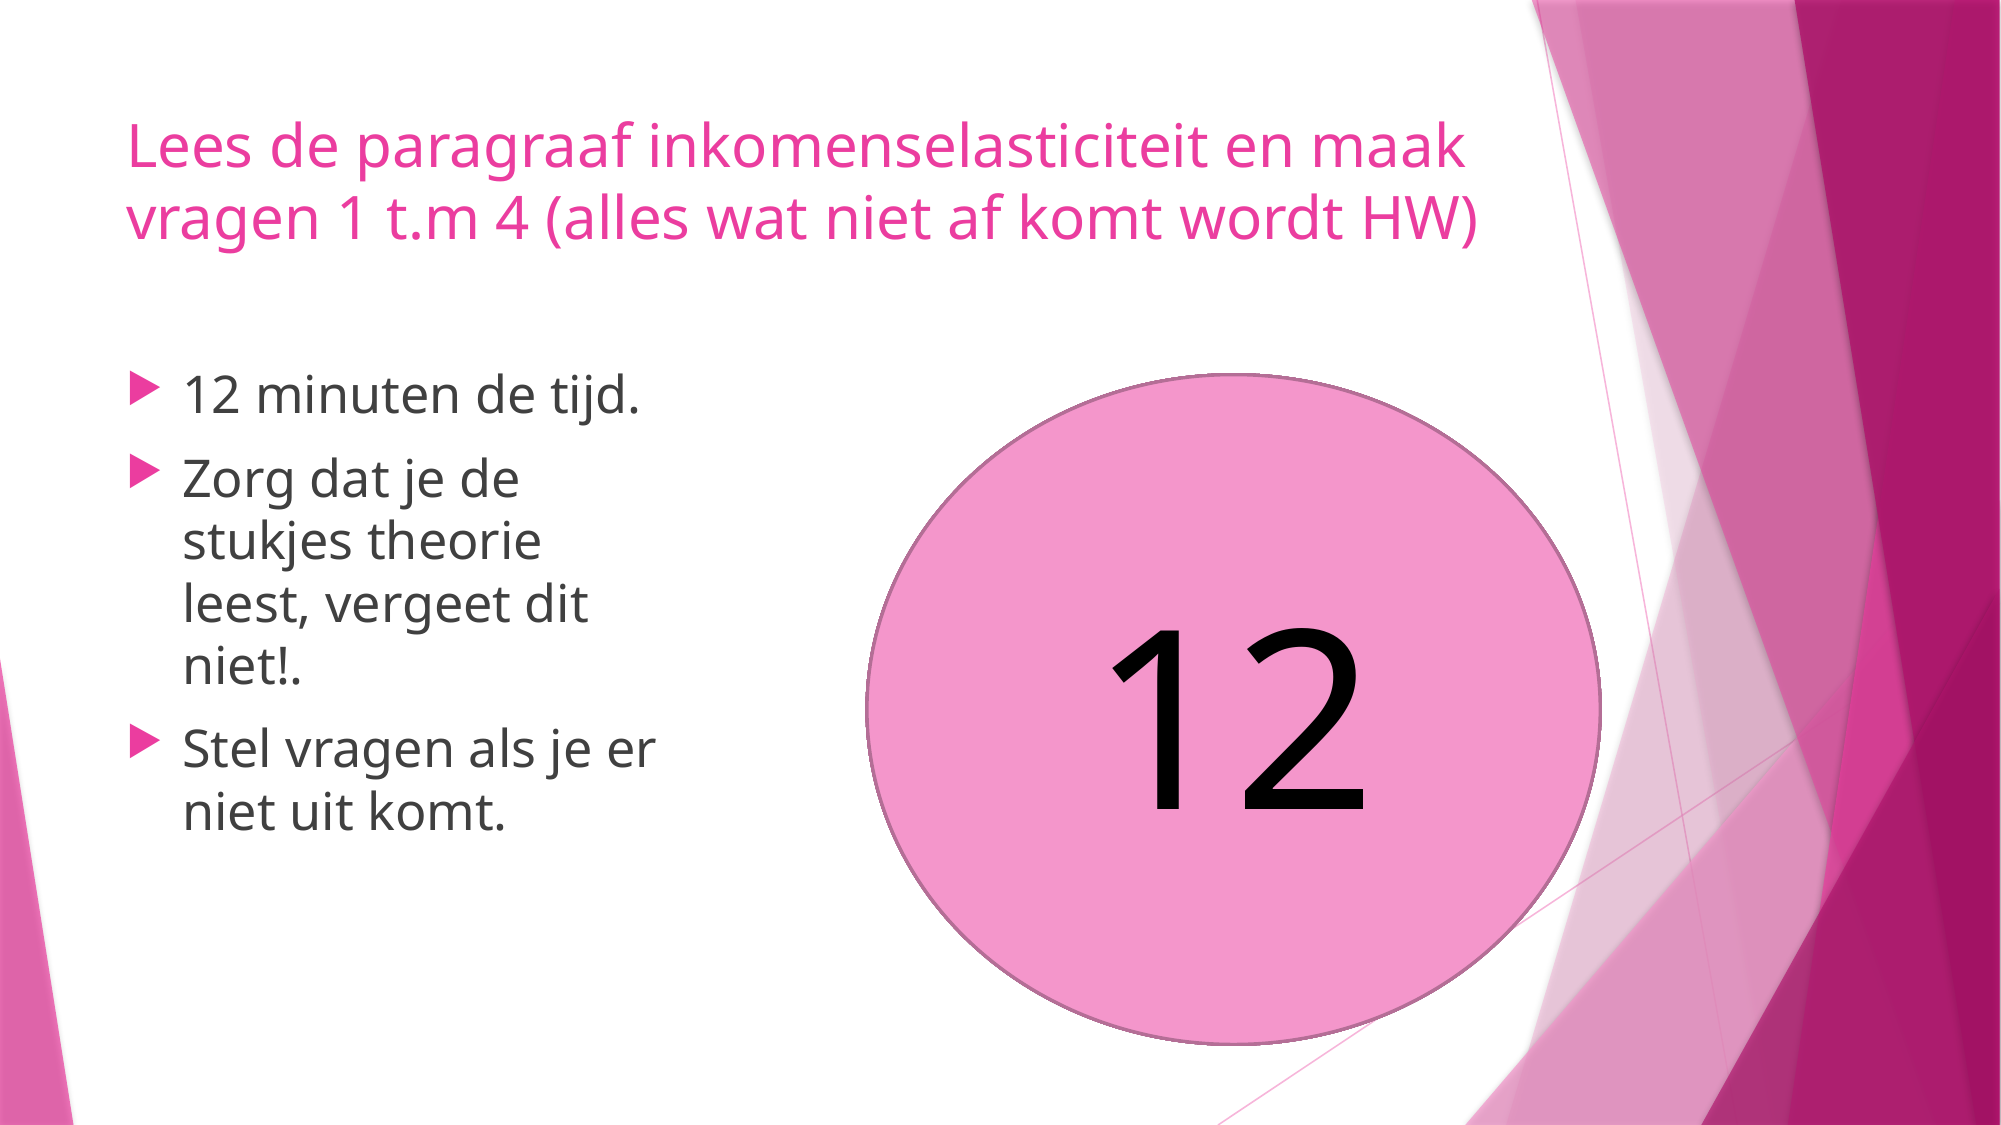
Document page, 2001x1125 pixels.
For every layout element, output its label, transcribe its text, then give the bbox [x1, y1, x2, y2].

text_box 12 [865, 373, 1602, 1046]
title Lees de paragraaf inkomenselasticiteit en maak vragen 1 t.m 4 (alles wat niet af komt wordt HW) [111, 99, 1522, 317]
list 12 minuten de tijd. Zorg dat je de stukjes theorie leest, vergeet dit niet!. Stel vragen als je er niet uit komt. [111, 354, 689, 960]
